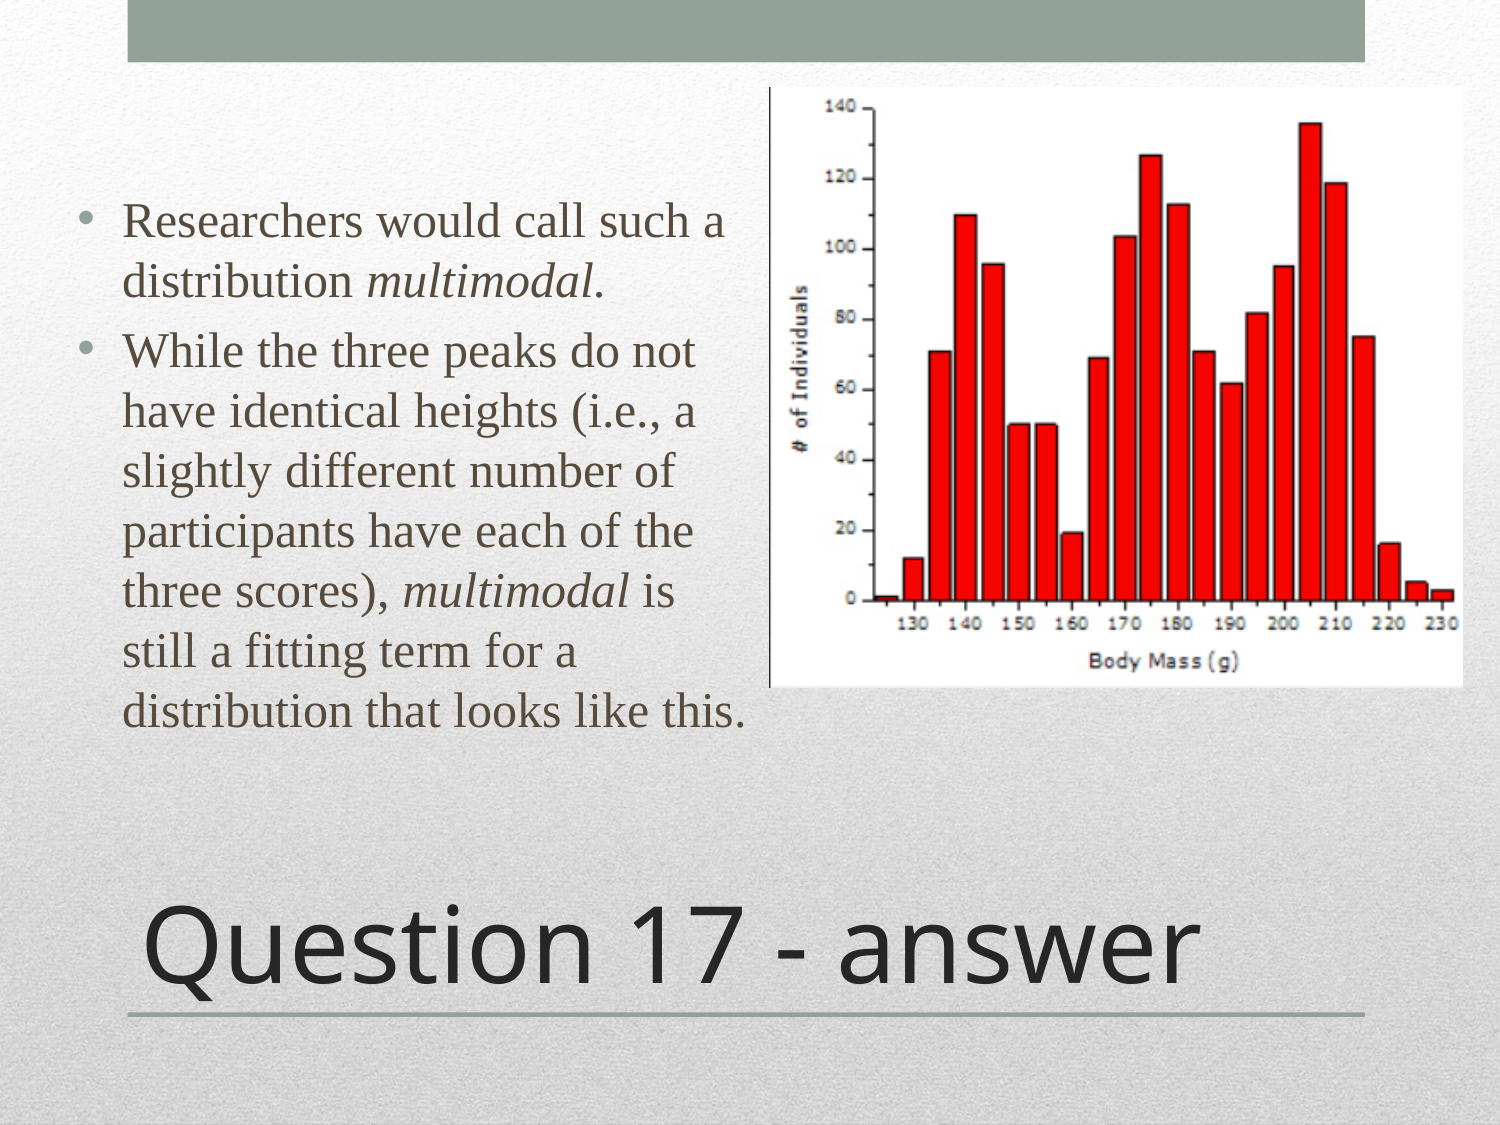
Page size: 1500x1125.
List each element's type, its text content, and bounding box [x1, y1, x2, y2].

title Question 17 - answer [125, 750, 1238, 1013]
list Researchers would call such a distribution multimodal. While the three peaks do not have identical heights (i.e., a slightly different number of participants have each of the three scores), multimodal is still a fitting term for a distribution that looks like this. [62, 62, 770, 863]
picture [768, 86, 1464, 689]
